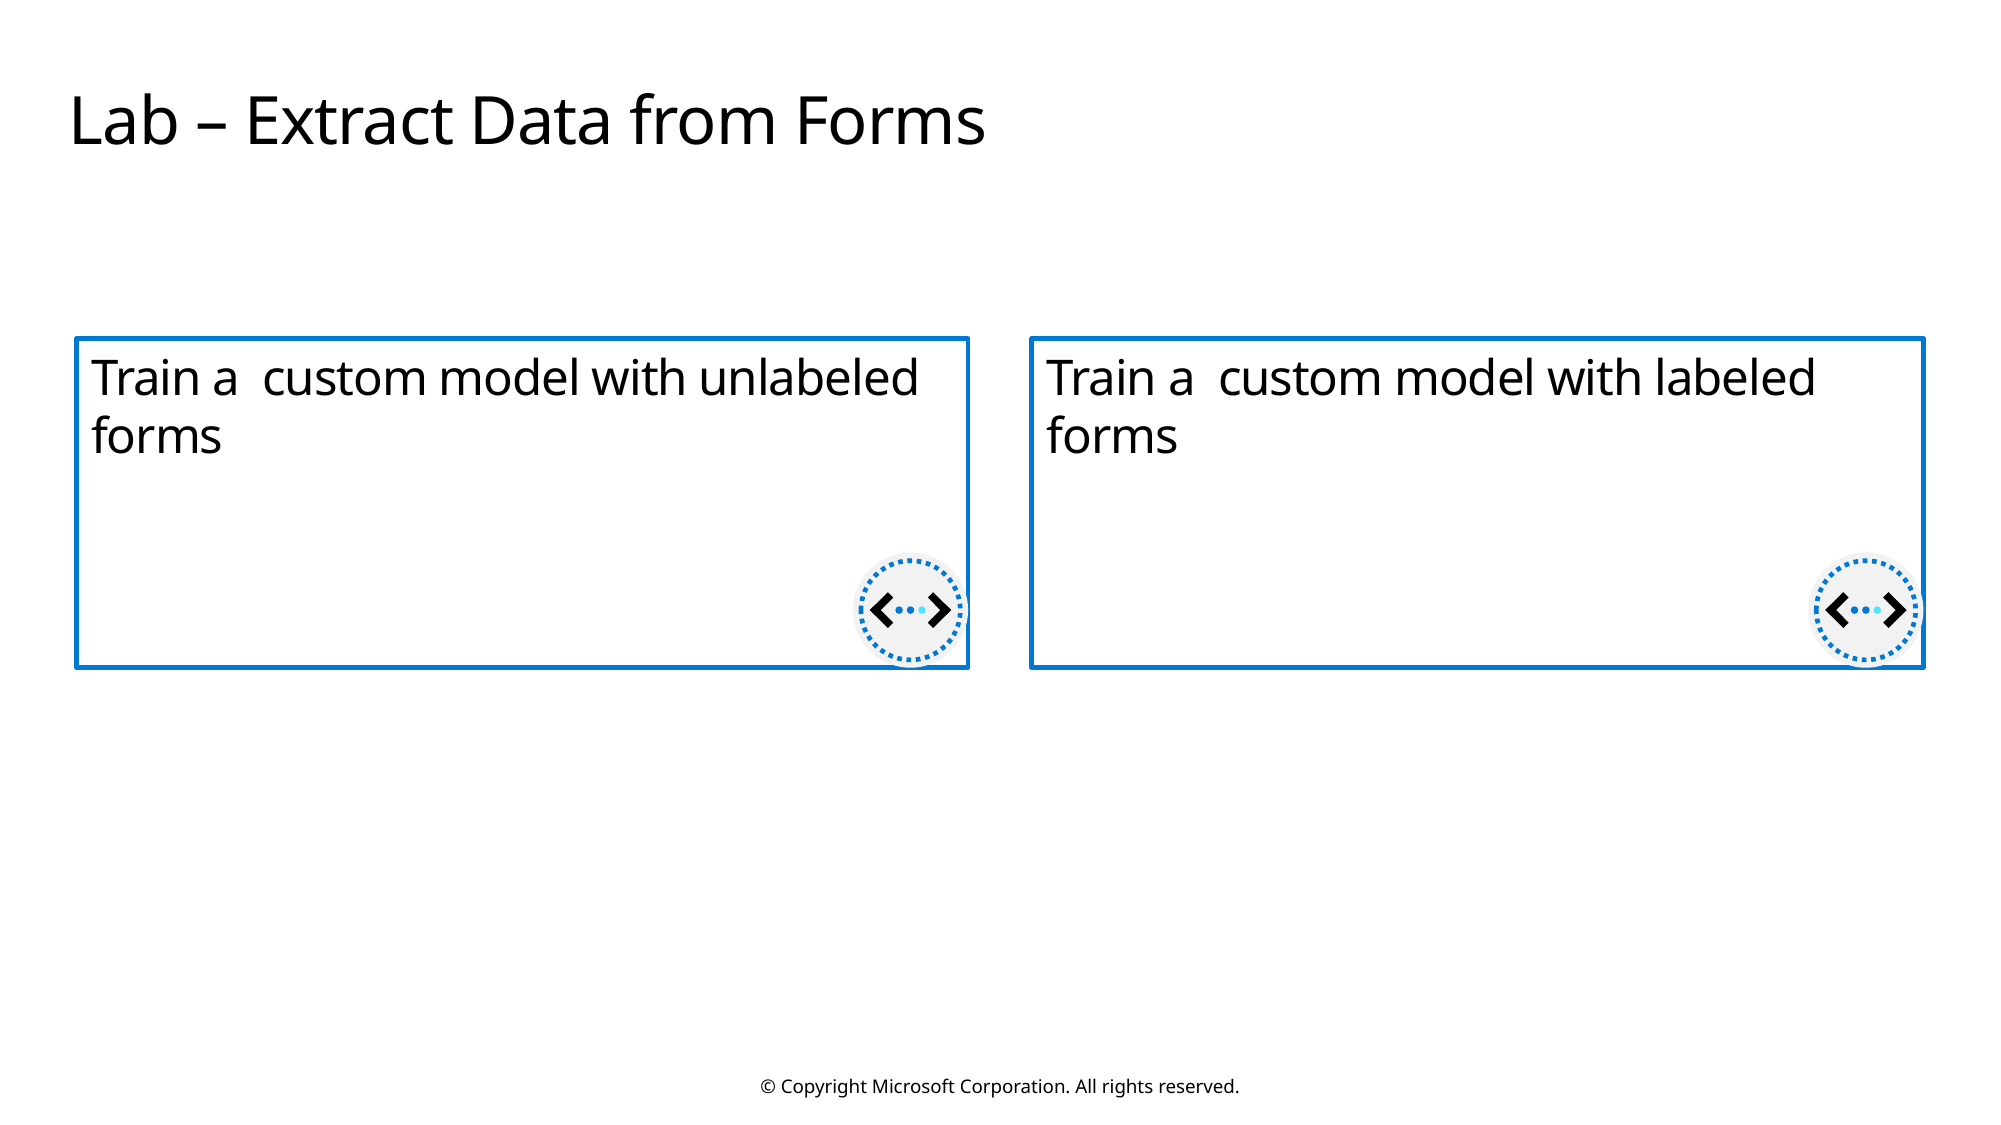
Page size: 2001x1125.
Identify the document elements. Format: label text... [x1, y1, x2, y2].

title Lab – Extract Data from Forms [68, 72, 1930, 184]
text_box Train a custom model with unlabeled forms [76, 338, 969, 668]
text_box Train a custom model with labeled forms [1031, 338, 1924, 668]
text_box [852, 552, 969, 668]
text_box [1808, 552, 1924, 668]
